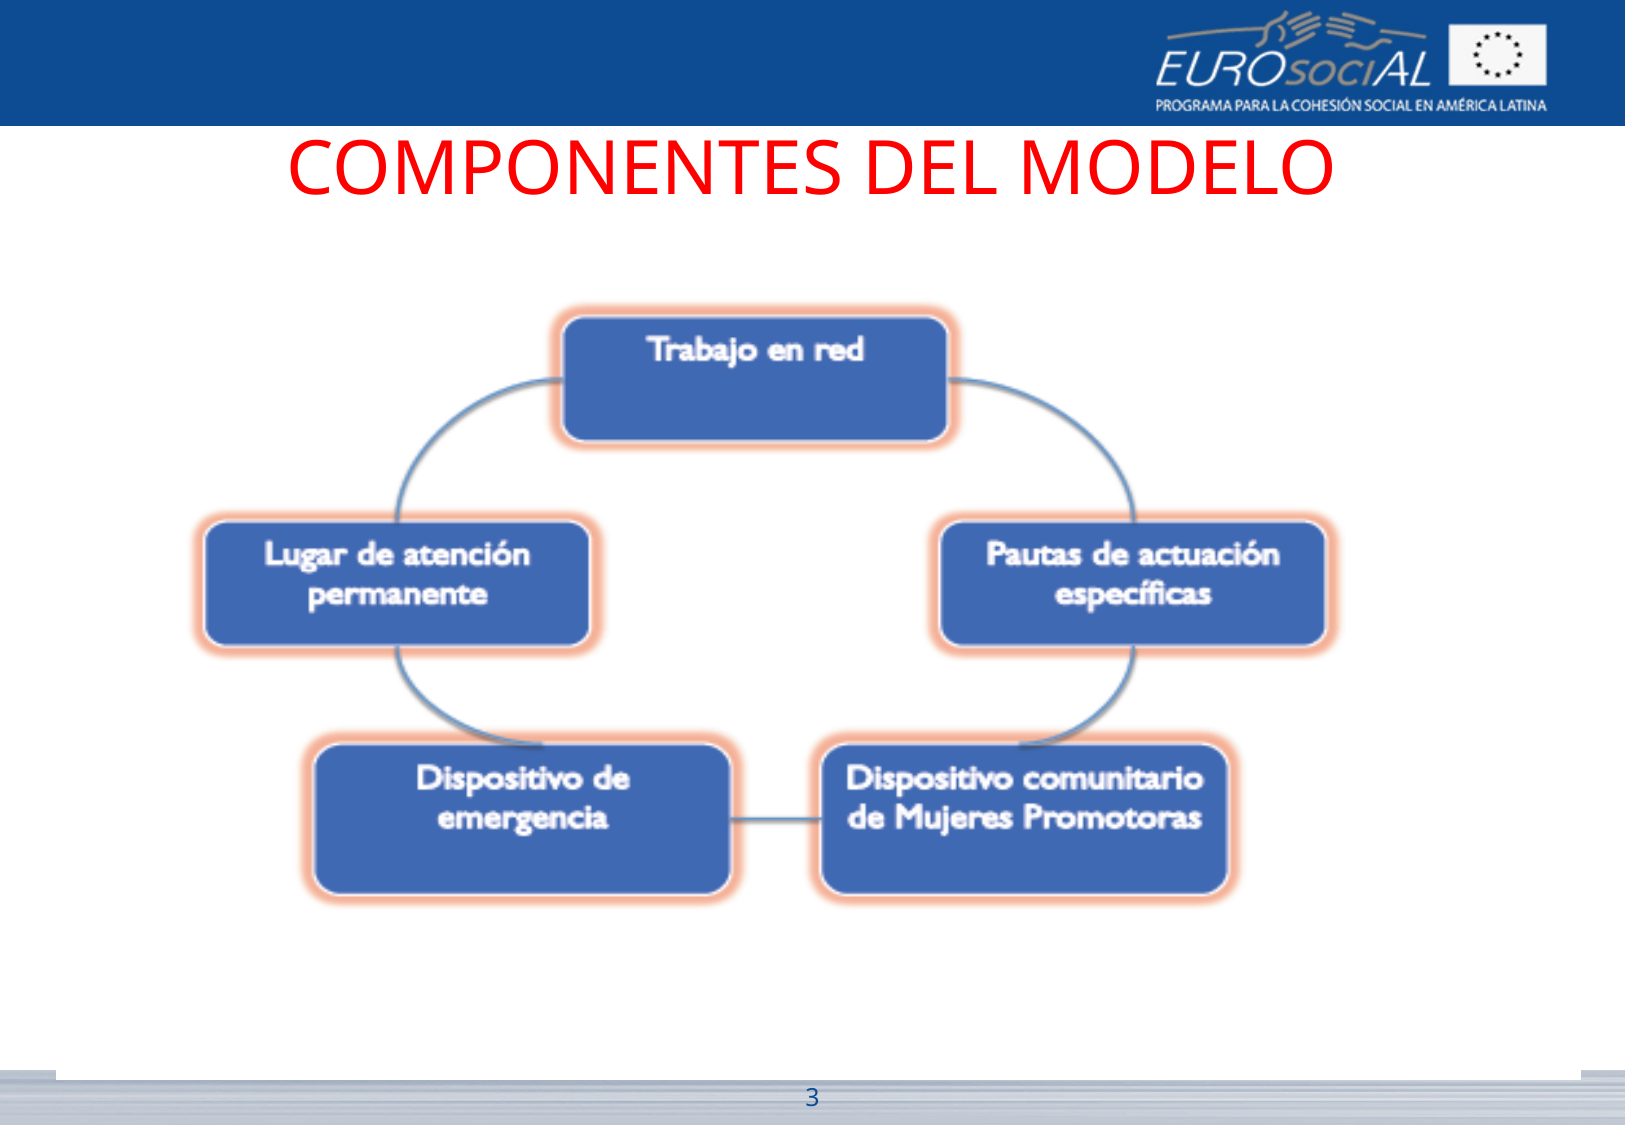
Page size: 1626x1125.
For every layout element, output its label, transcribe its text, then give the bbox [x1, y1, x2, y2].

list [56, 183, 1581, 1080]
picture [0, 0, 1625, 126]
picture [0, 1070, 1625, 1125]
slide_number 3 [792, 1087, 833, 1116]
title COMPONENTES DEL MODELO [81, 113, 1544, 181]
